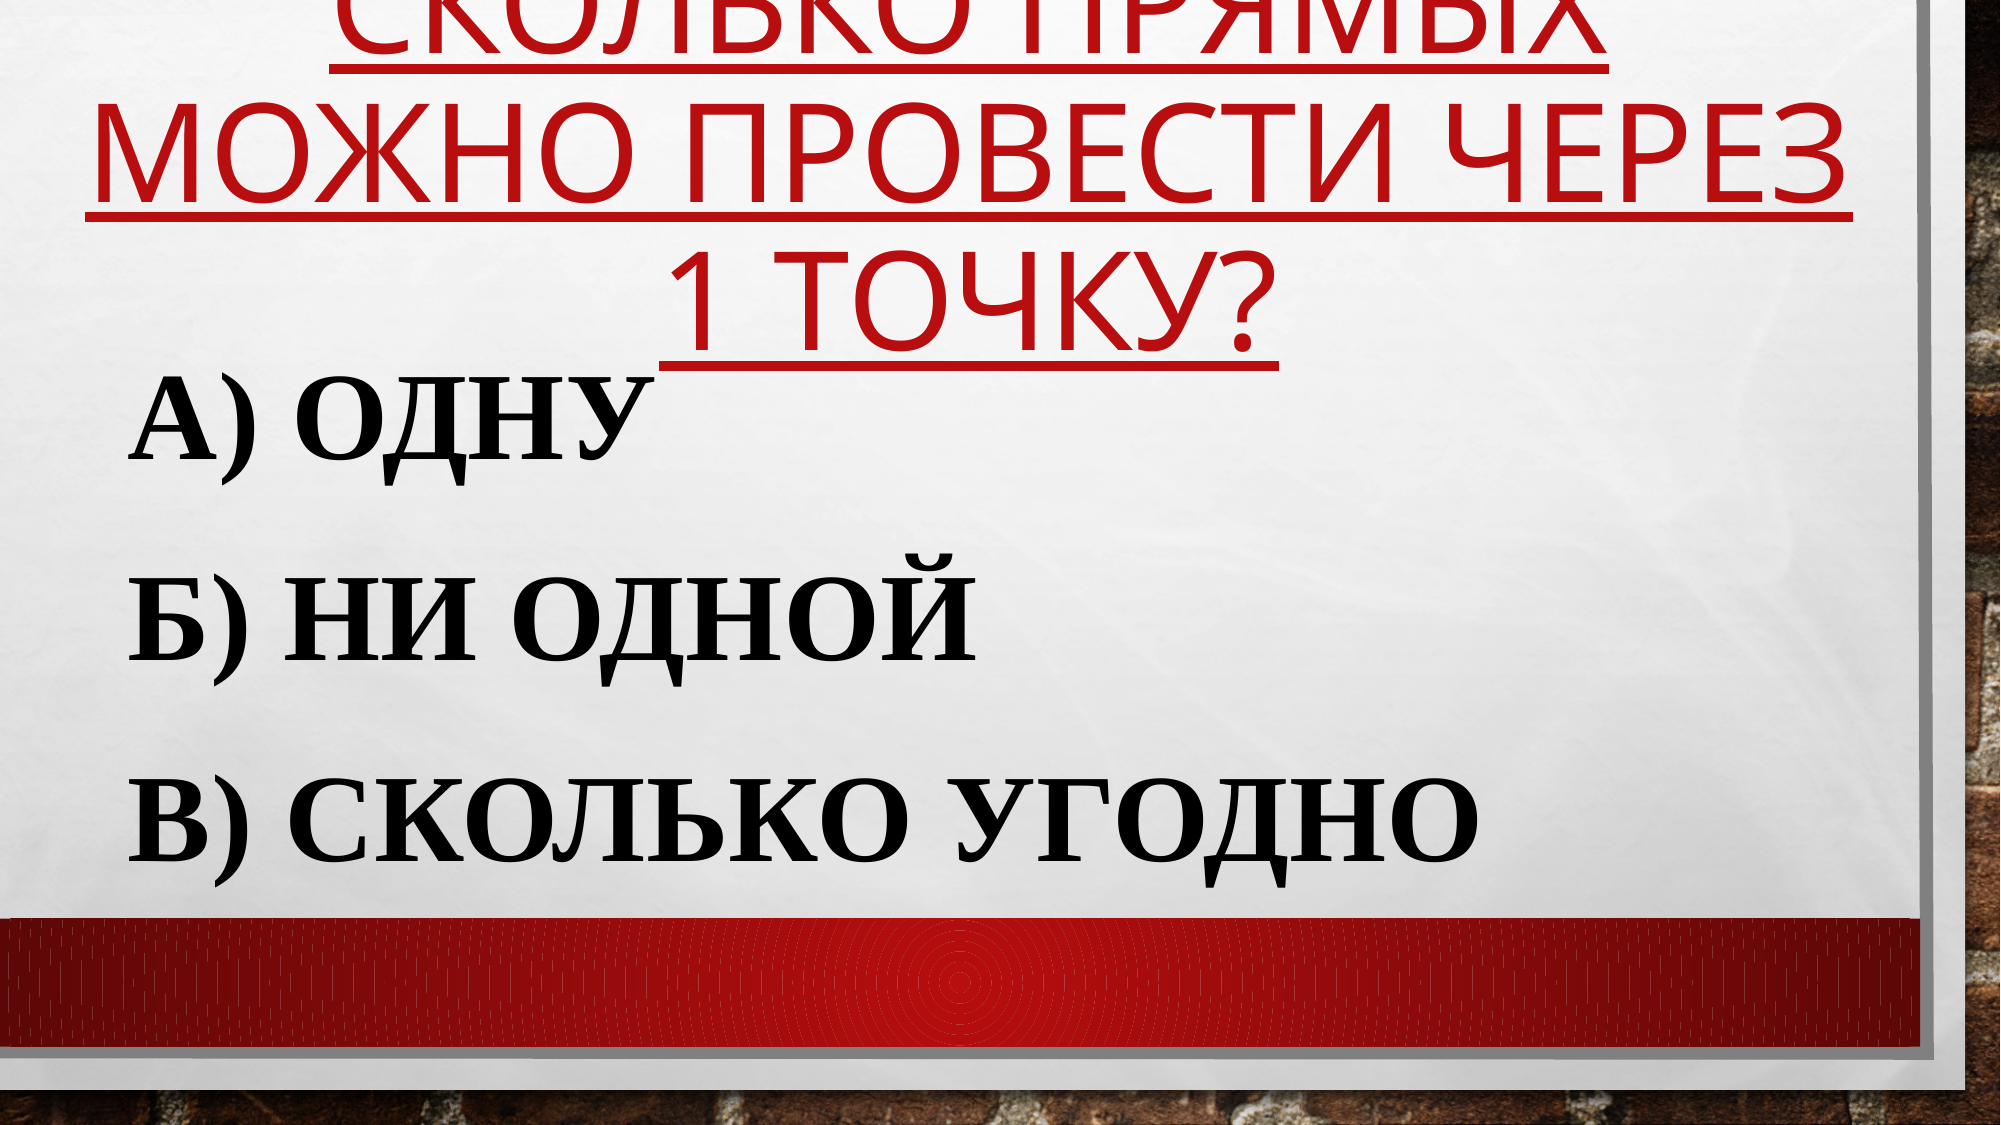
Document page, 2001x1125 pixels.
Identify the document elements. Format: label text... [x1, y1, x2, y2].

picture [0, 0, 2000, 1125]
title Сколько прямых можно провести через 1 точку? [26, 63, 1912, 253]
list а) одну б) ни одной в) сколько угодно [112, 424, 1818, 968]
